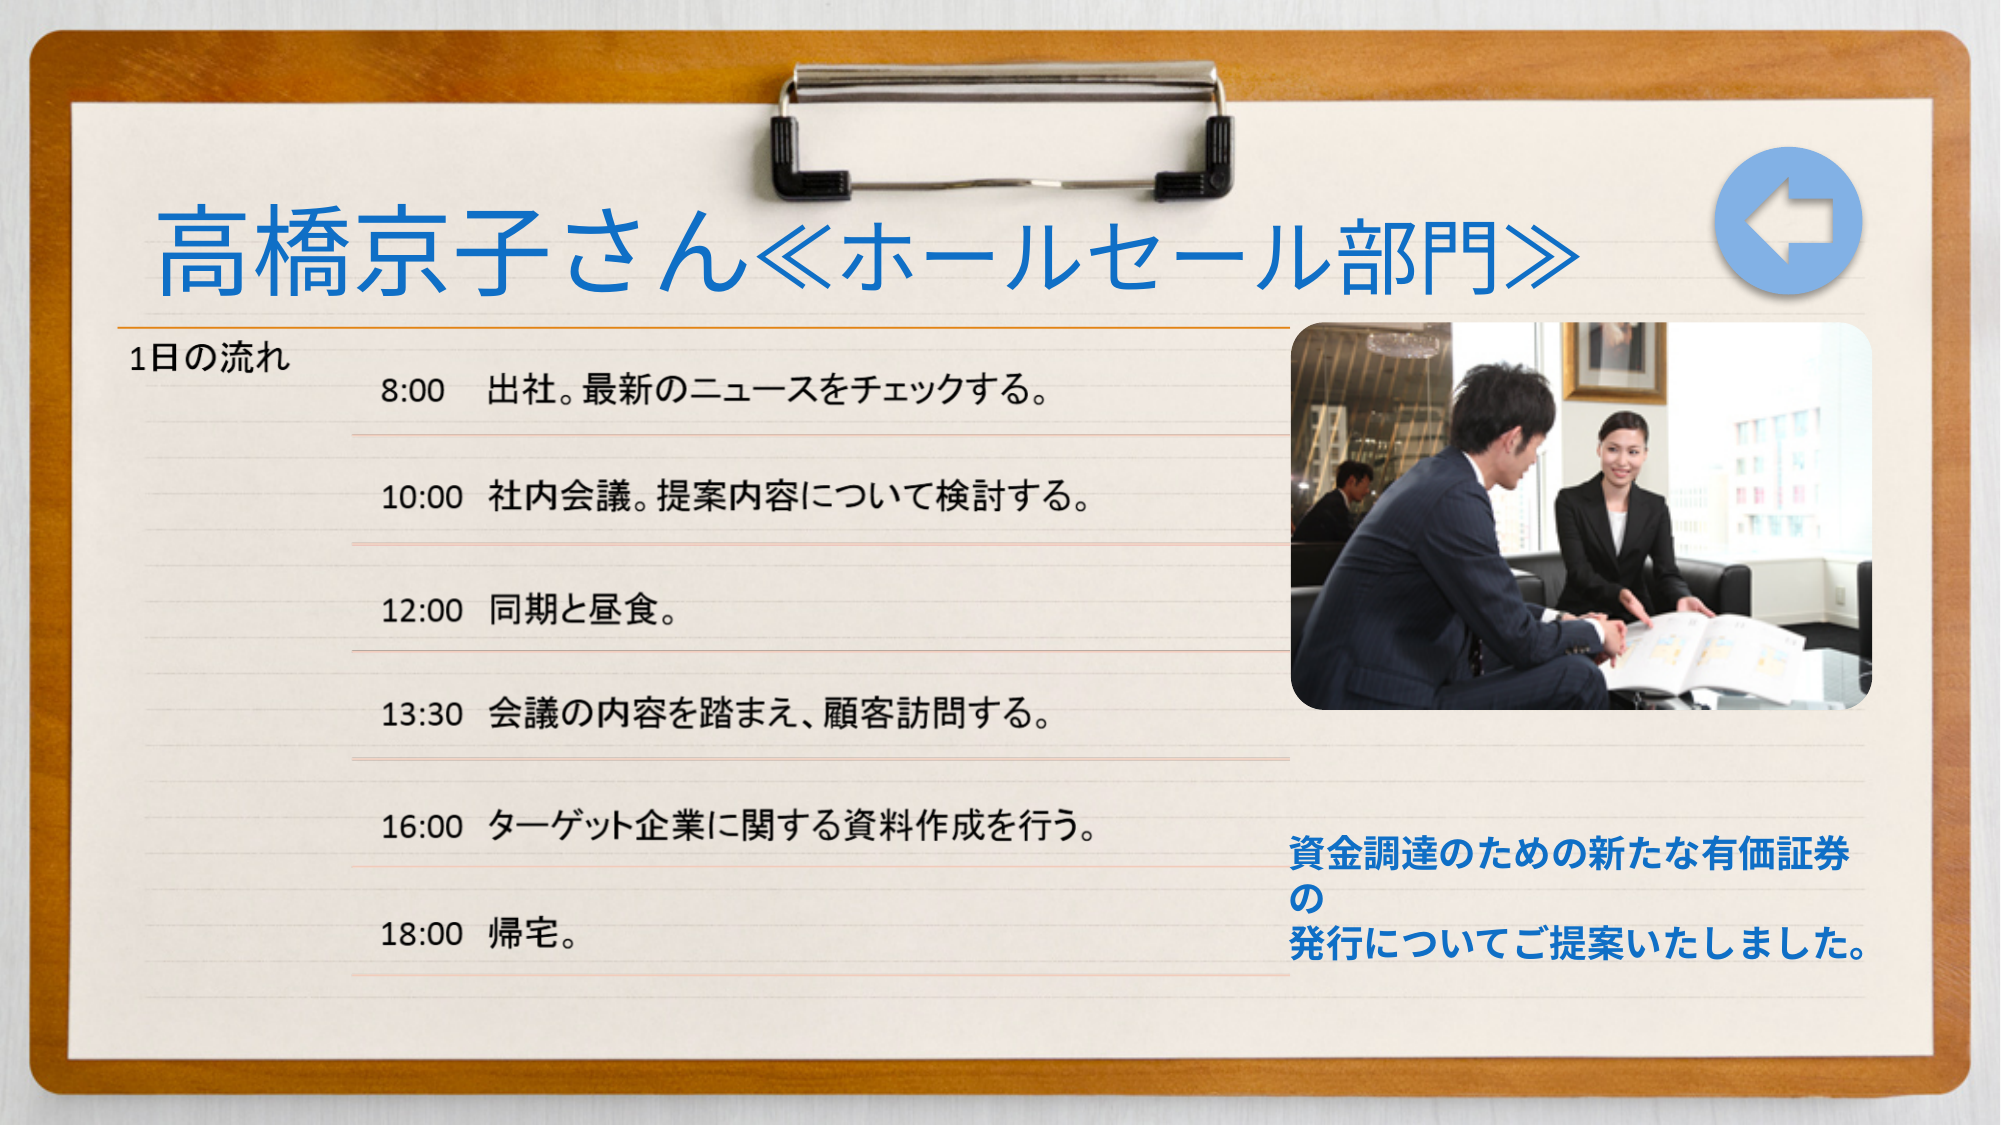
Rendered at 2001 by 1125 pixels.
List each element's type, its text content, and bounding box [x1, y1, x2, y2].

picture [0, 0, 2001, 1125]
text_box 資金調達のための新たな有価証券の 発行についてご提案いたしました。 [1291, 822, 1901, 973]
title 高橋京子さん≪ホールセール部門≫ [137, 147, 1863, 322]
text_box [1713, 145, 1864, 296]
